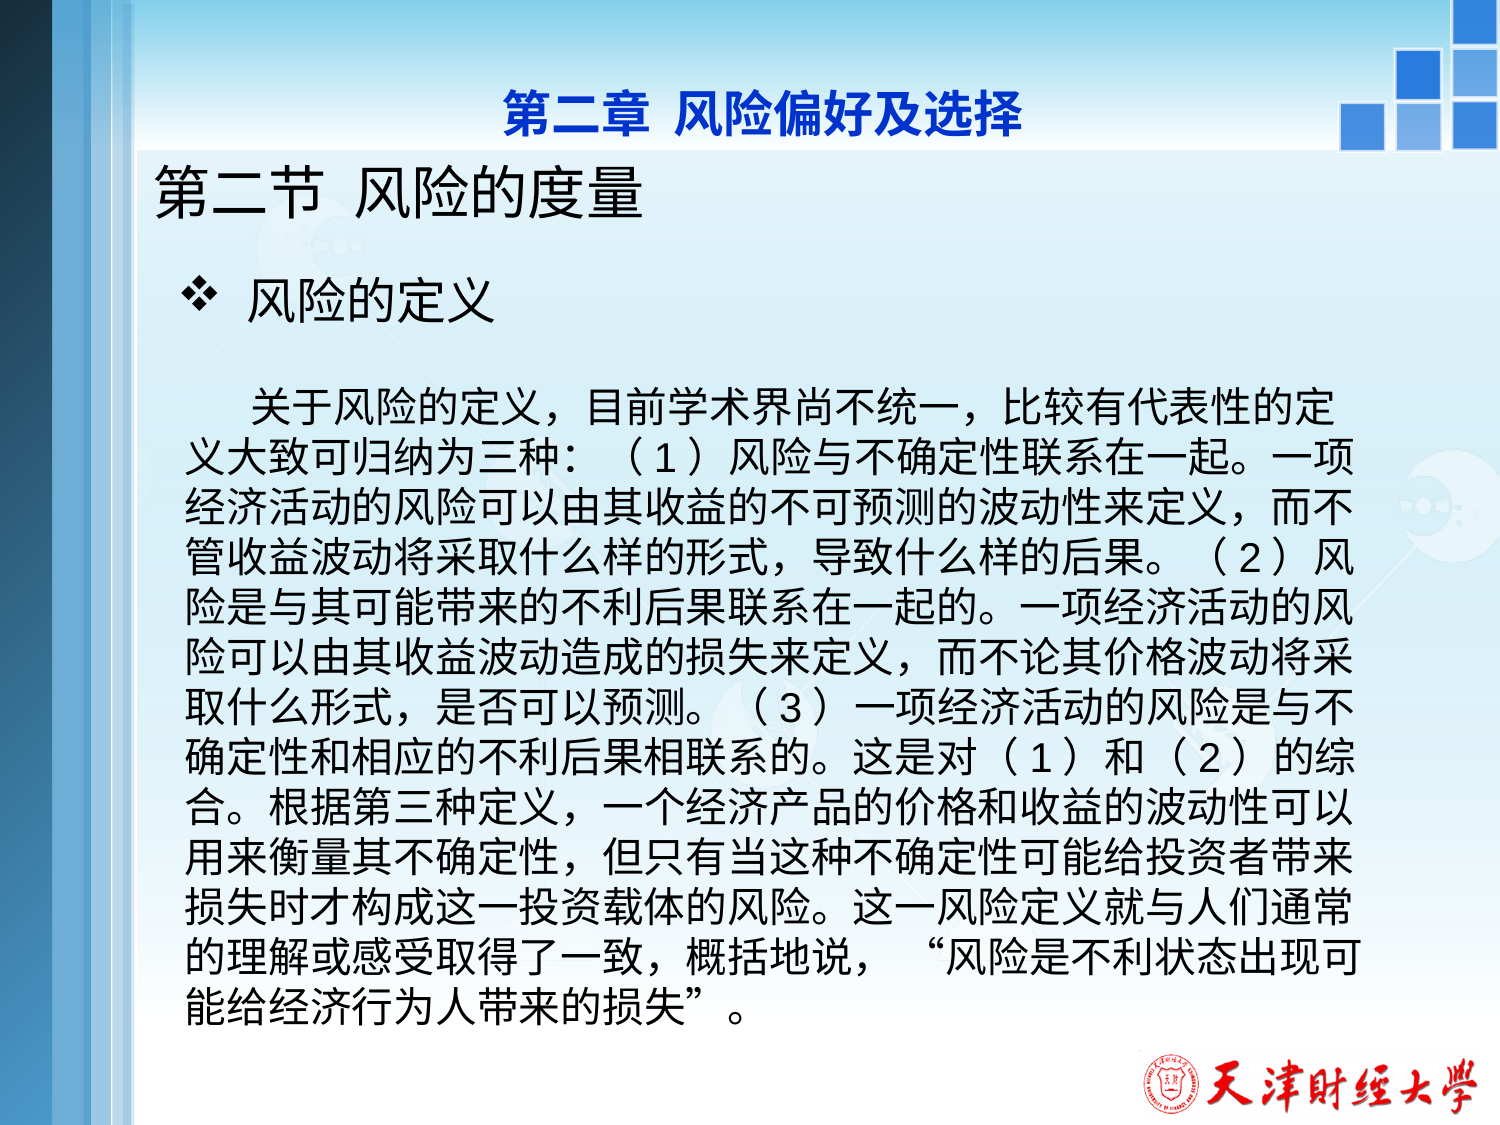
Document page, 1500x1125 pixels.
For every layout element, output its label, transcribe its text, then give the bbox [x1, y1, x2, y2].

picture [132, 150, 1500, 965]
picture [1131, 1049, 1500, 1119]
text_box 风险的定义 [162, 262, 788, 338]
text_box 第二章 风险偏好及选择 [137, 74, 1388, 150]
title 第二节 风险的度量 [137, 150, 1125, 232]
text_box 关于风险的定义，目前学术界尚不统一，比较有代表性的定义大致可归纳为三种：（1）风险与不确定性联系在一起。一项经济活动的风险可以由其收益的不可预测的波动性来定义，而不管收益波动将采取什么样的形式，导致什么样的后果。（2）风险是与其可能带来的不利后果联系在一起的。一项经济活动的风险可以由其收益波动造成的损失来定义，而不论其价格波动将采取什么形式，是否可以预测。（3）一项经济活动的风险是与不确定性和相应的不利后果相联系的。这是对（1）和（2）的综合。根据第三种定义，一个经济产品的价格和收益的波动性可以用来衡量其不确定性，但只有当这种不确定性可能给投资者带来损失时才构成这一投资载体的风险。这一风险定义就与人们通常的理解或感受取得了一致，概括地说， “风险是不利状态出现可能给经济行为人带来的损失”。 [169, 373, 1387, 1039]
